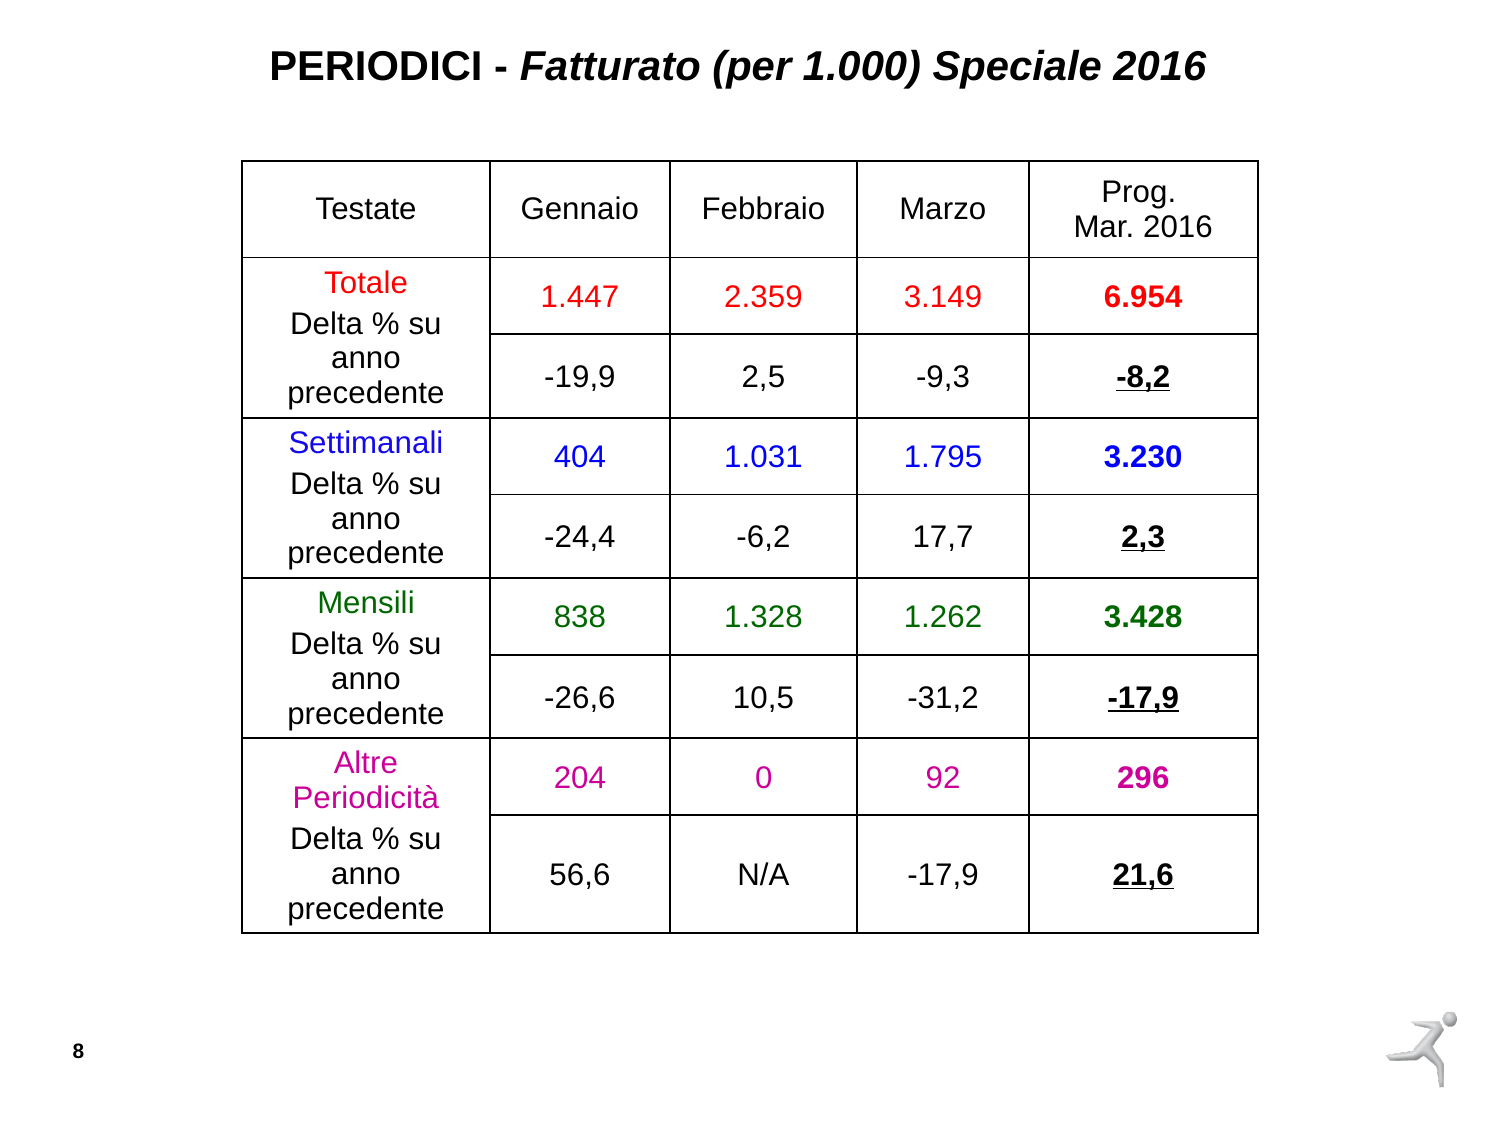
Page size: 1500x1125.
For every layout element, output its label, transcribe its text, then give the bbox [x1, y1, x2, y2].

table_cell -24,4 [491, 495, 669, 577]
table_cell 838 [491, 579, 669, 654]
table_cell -8,2 [1030, 335, 1257, 417]
table_header Febbraio [671, 162, 856, 257]
table_cell 3.149 [858, 258, 1028, 333]
text_box [274, 512, 413, 556]
table_cell 92 [858, 739, 1028, 814]
table_cell 3.230 [1030, 419, 1257, 494]
table_cell -9,3 [858, 335, 1028, 417]
table_cell 2,3 [1030, 495, 1257, 577]
table_cell 3.428 [1030, 579, 1257, 654]
table_cell 0 [671, 739, 856, 814]
table_cell -6,2 [671, 495, 856, 577]
table_cell 17,7 [858, 495, 1028, 577]
table_header Gennaio [491, 162, 669, 257]
text_box PERIODICI - Fatturato (per 1.000) Speciale 2016 [29, 31, 1447, 97]
table_cell -17,9 [1030, 656, 1257, 737]
text_box [631, 42, 662, 86]
table_cell 56,6 [491, 816, 669, 932]
table_cell -17,9 [858, 816, 1028, 932]
picture [1366, 990, 1476, 1109]
table_cell 2,5 [671, 335, 856, 417]
table_cell -31,2 [858, 656, 1028, 737]
table_cell 1.031 [671, 419, 856, 494]
table_cell 21,6 [1030, 816, 1257, 932]
table_cell 1.262 [858, 579, 1028, 654]
table_cell -26,6 [491, 656, 669, 737]
table_cell Altre Periodicità Delta % su anno precedente [243, 739, 489, 932]
table_header Prog. Mar. 2016 [1030, 162, 1257, 257]
table_cell 296 [1030, 739, 1257, 814]
table_header Marzo [858, 162, 1028, 257]
table_cell 204 [491, 739, 669, 814]
table_cell Settimanali Delta % su anno precedente [243, 419, 489, 577]
table_cell N/A [671, 816, 856, 932]
text_box [601, 32, 632, 88]
table_cell 1.795 [858, 419, 1028, 494]
table_header Testate [243, 162, 489, 257]
table_cell -19,9 [491, 335, 669, 417]
table_cell Mensili Delta % su anno precedente [243, 579, 489, 737]
table_cell 10,5 [671, 656, 856, 737]
text_box [662, 42, 674, 86]
table_cell 1.328 [671, 579, 856, 654]
table_cell Totale Delta % su anno precedente [243, 258, 489, 417]
table_cell 2.359 [671, 258, 856, 333]
table_cell 1.447 [491, 258, 669, 333]
table_cell 6.954 [1030, 258, 1257, 333]
table_cell 404 [491, 419, 669, 494]
